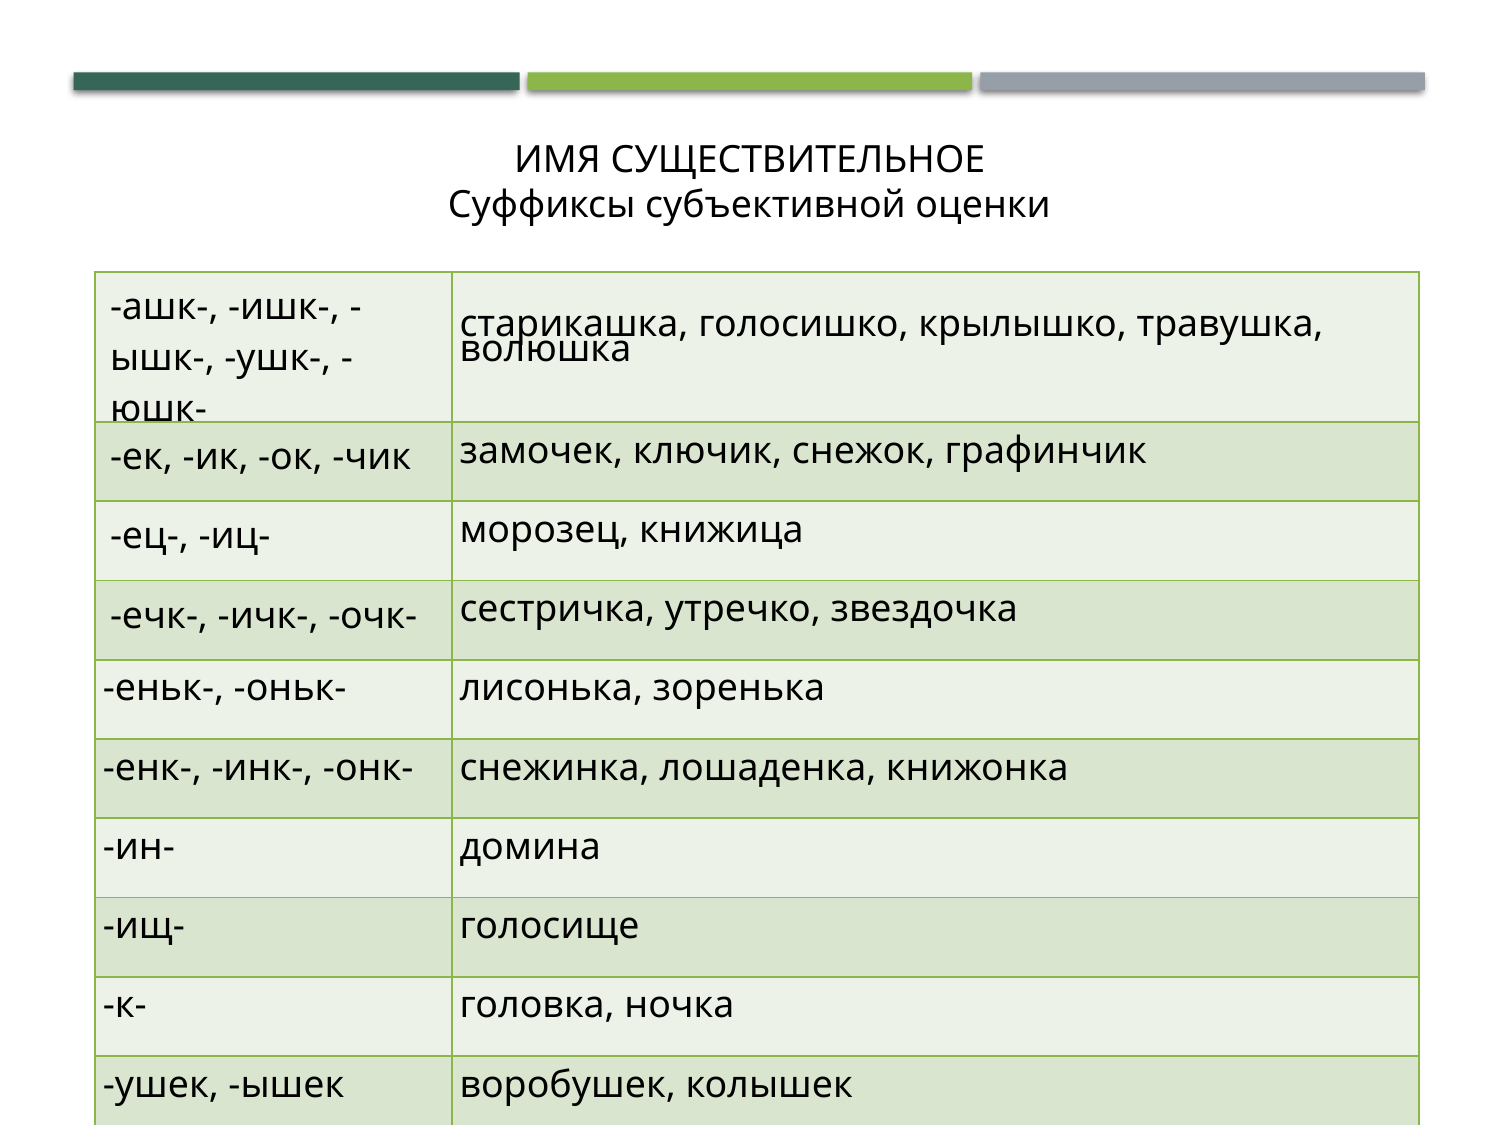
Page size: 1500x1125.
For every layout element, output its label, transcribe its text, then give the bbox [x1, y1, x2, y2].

table_header -ашк-, -ишк-, -ышк-, -ушк-, -юшк- [96, 273, 451, 421]
table_cell -ушек, -ышек [96, 1057, 451, 1125]
table_cell -ец-, -иц- [96, 502, 451, 580]
table_cell -ин- [96, 819, 451, 897]
table_cell -ечк-, -ичк-, -очк- [96, 581, 451, 659]
table_cell голосище [453, 898, 1418, 976]
table_cell сестричка, утречко, звездочка [453, 581, 1418, 659]
table_cell морозец, книжица [453, 502, 1418, 580]
table_cell -ищ- [96, 898, 451, 976]
table_cell головка, ночка [453, 978, 1418, 1055]
table_cell воробушек, колышек [453, 1057, 1418, 1125]
table_cell -к- [96, 978, 451, 1055]
table_cell домина [453, 819, 1418, 897]
table_cell -енк-, -инк-, -онк- [96, 740, 451, 817]
text_box ИМЯ СУЩЕСТВИТЕЛЬНОЕ Суффиксы субъективной оценки [80, 127, 1419, 233]
table_cell лисонька, зоренька [453, 661, 1418, 738]
table_cell снежинка, лошаденка, книжонка [453, 740, 1418, 817]
slide_number 3 [1279, 977, 1406, 1037]
table_header старикашка, голосишко, крылышко, травушка, волюшка [453, 273, 1418, 421]
table_cell -ек, -ик, -ок, -чик [96, 423, 451, 500]
table_cell замочек, ключик, снежок, графинчик [453, 423, 1418, 500]
table_cell -еньк-, -оньк- [96, 661, 451, 738]
